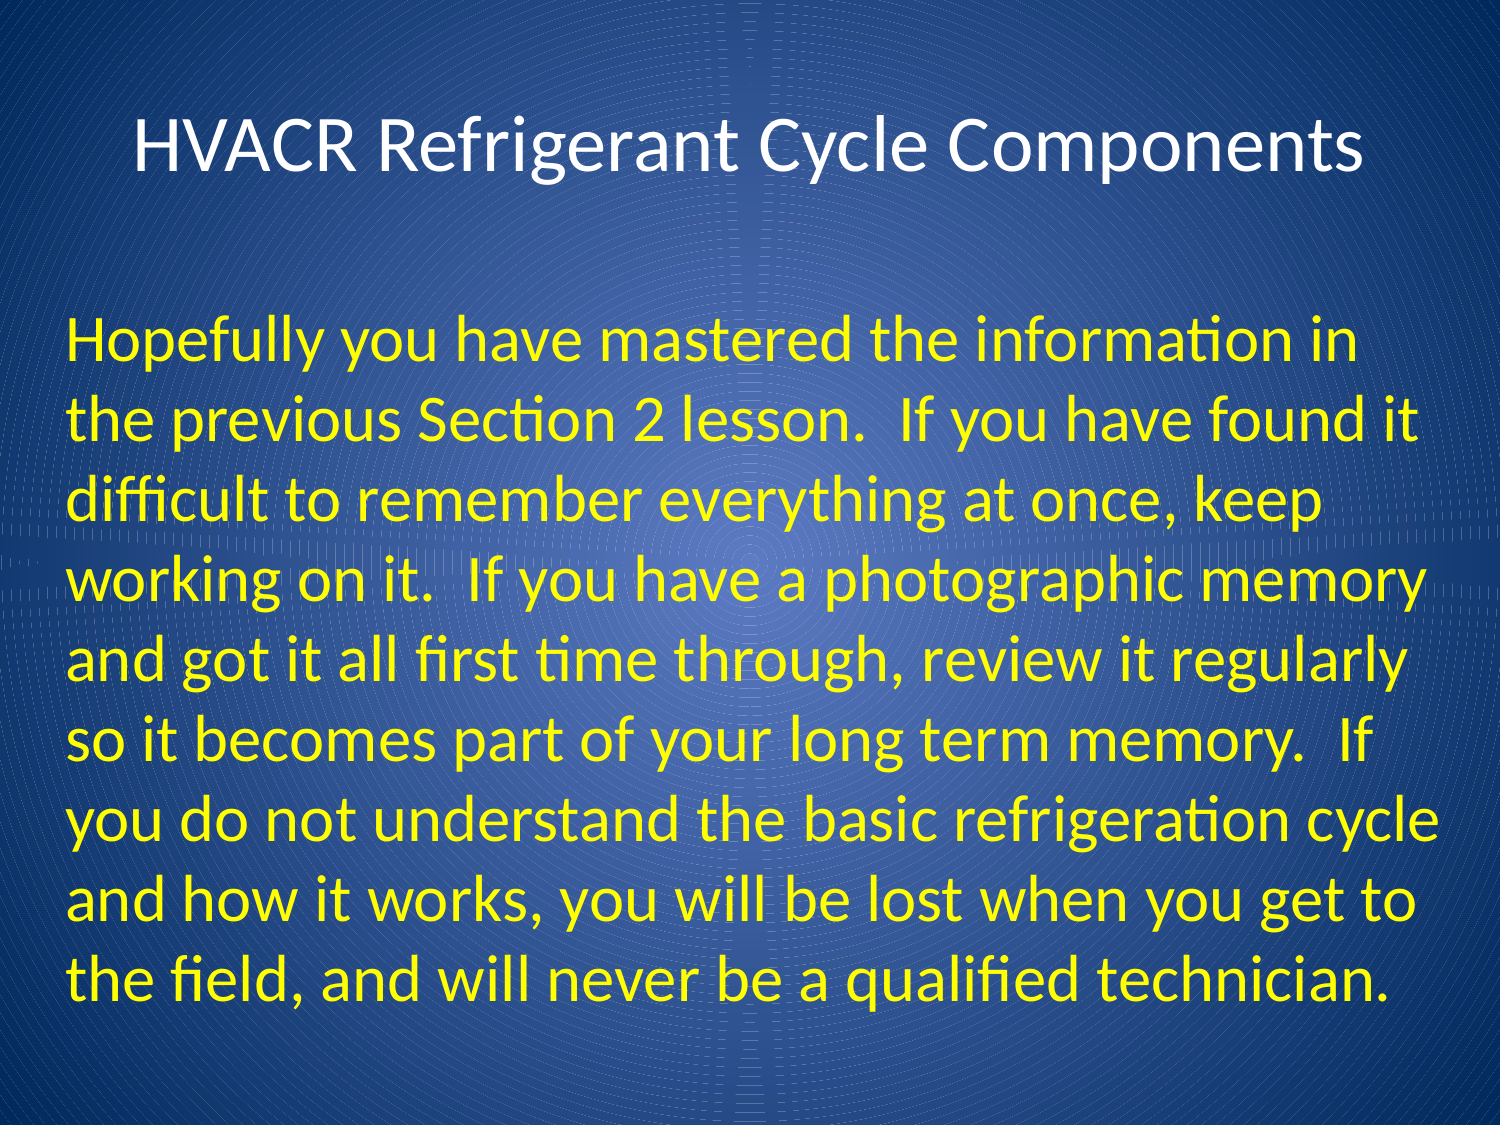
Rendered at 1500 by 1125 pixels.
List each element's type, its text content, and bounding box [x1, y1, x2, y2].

list Hopefully you have mastered the information in the previous Section 2 lesson. If you have found it difficult to remember everything at once, keep working on it. If you have a photographic memory and got it all first time through, review it regularly so it becomes part of your long term memory. If you do not understand the basic refrigeration cycle and how it works, you will be lost when you get to the field, and will never be a qualified technician. [50, 287, 1463, 1080]
title HVACR Refrigerant Cycle Components [75, 45, 1425, 233]
